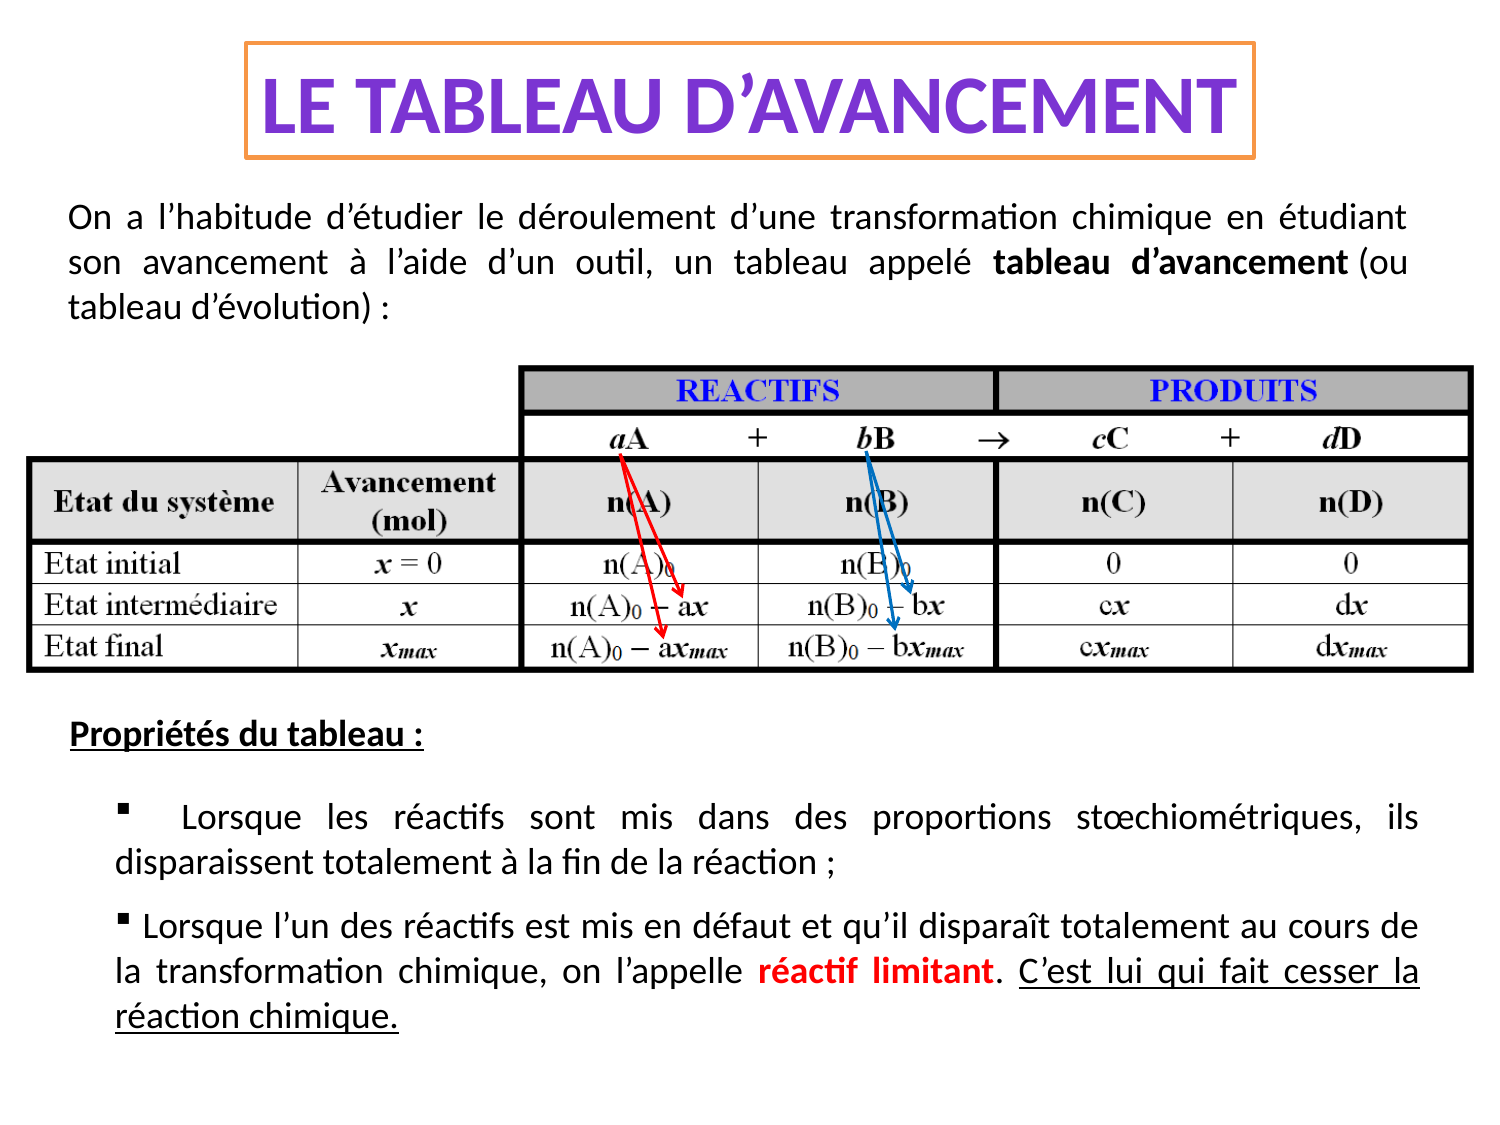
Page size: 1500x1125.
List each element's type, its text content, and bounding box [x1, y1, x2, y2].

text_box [667, 455, 684, 599]
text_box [893, 450, 912, 595]
picture [20, 358, 1480, 678]
text_box Lorsque les réactifs sont mis dans des proportions stœchiométriques, ils disparaissent totalement à la fin de la réaction ; Lorsque l’un des réactifs est mis en défaut et qu’il disparaît totalement au cours de la transformation chimique, on l’appelle réactif limitant. C’est lui qui fait cesser la réaction chimique. [100, 784, 1436, 1044]
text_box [619, 453, 664, 640]
text_box Propriétés du tableau : [54, 701, 439, 762]
text_box Le tableau d’avancement [244, 41, 1256, 160]
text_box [866, 451, 896, 632]
text_box On a l’habitude d’étudier le déroulement d’une transformation chimique en étudiant son avancement à l’aide d’un outil, un tableau appelé tableau d’avancement (ou tableau d’évolution) : [53, 184, 1424, 335]
